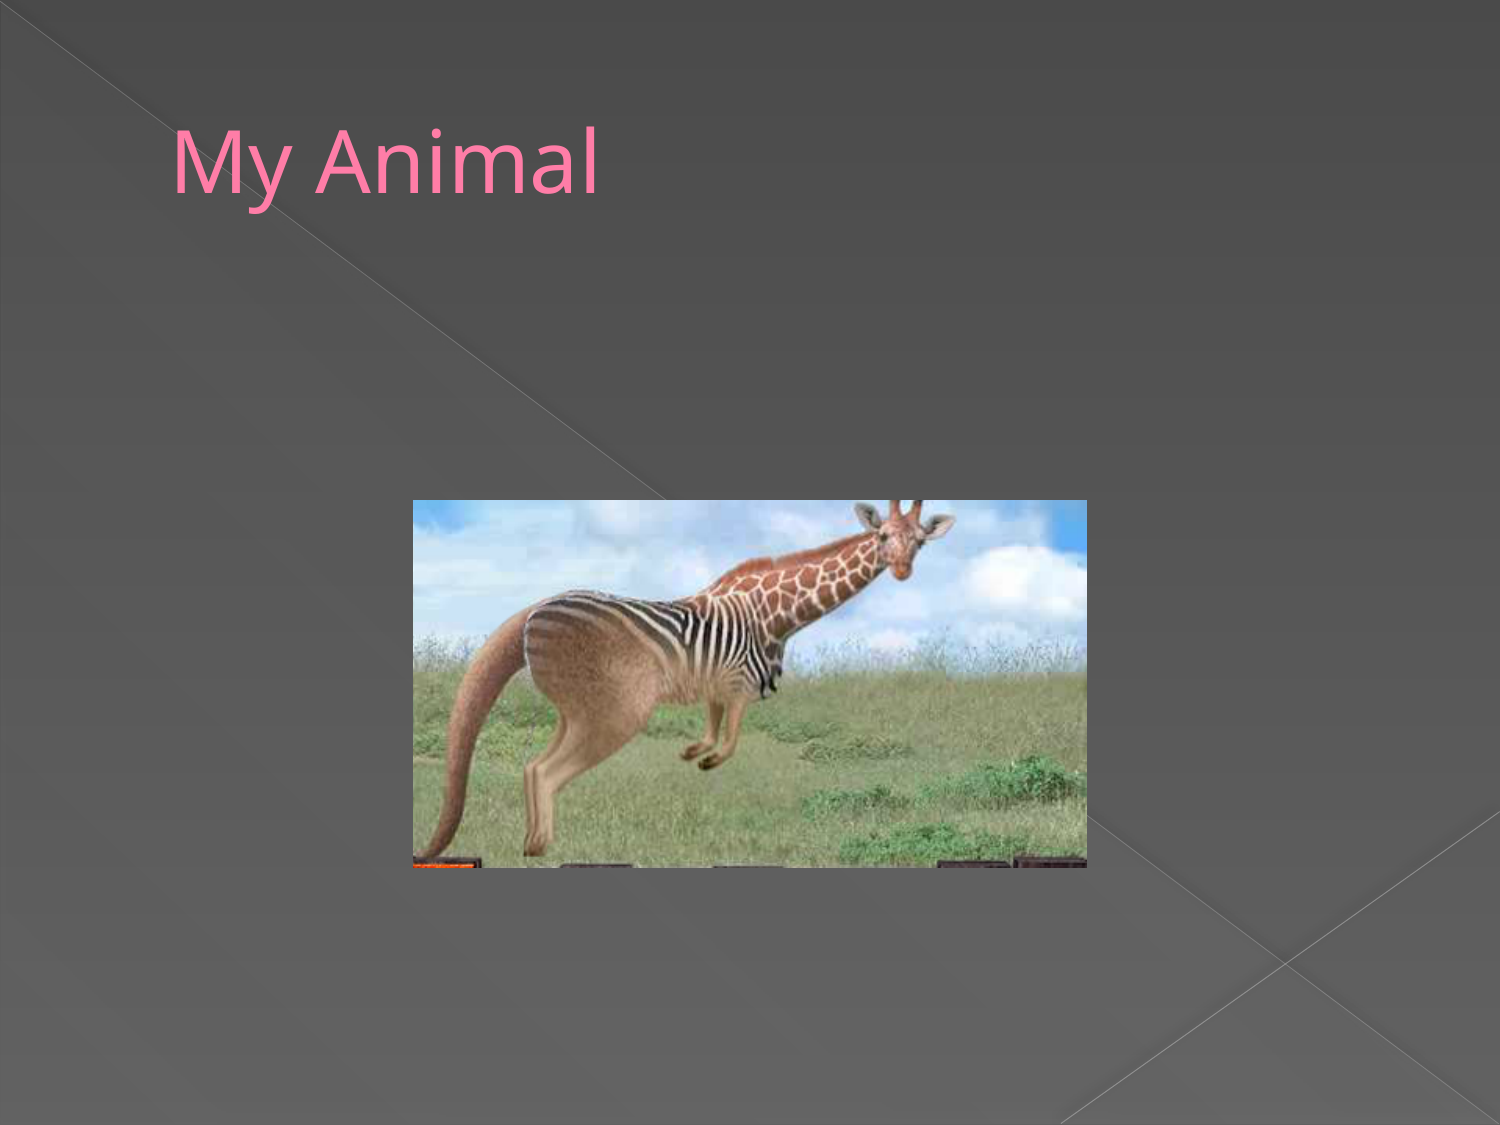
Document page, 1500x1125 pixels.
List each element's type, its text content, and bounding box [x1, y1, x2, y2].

title My Animal [75, 43, 1425, 274]
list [412, 499, 1087, 868]
